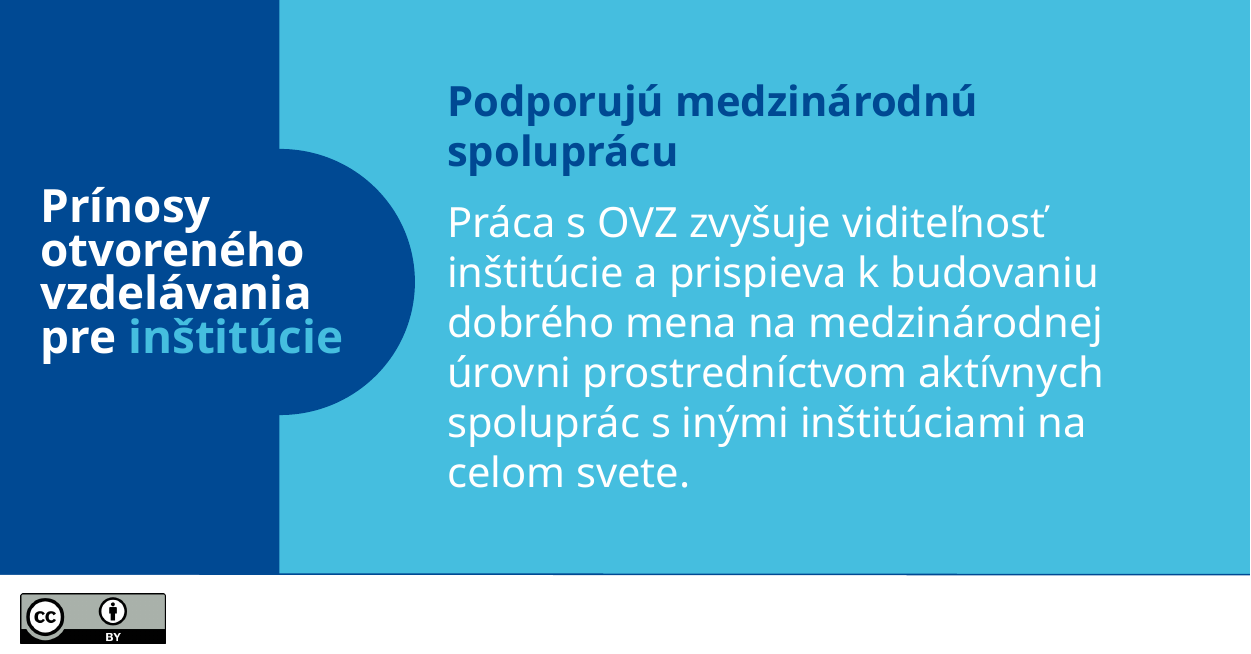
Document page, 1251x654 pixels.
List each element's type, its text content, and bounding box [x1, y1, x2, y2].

text_box [0, 0, 280, 573]
picture [20, 592, 166, 645]
text_box [187, 378, 374, 416]
text_box Prínosy otvoreného vzdelávania pre inštitúcie [25, 171, 409, 378]
text_box [206, 148, 355, 171]
text_box Podporujú medzinárodnú spoluprácu Práca s OVZ zvyšuje viditeľnosť inštitúcie a prispieva k budovaniu dobrého mena na medzinárodnej úrovni prostredníctvom aktívnych spoluprác s inými inštitúciami na celom svete. [431, 59, 1182, 511]
text_box [0, 582, 1250, 654]
text_box [409, 242, 415, 322]
